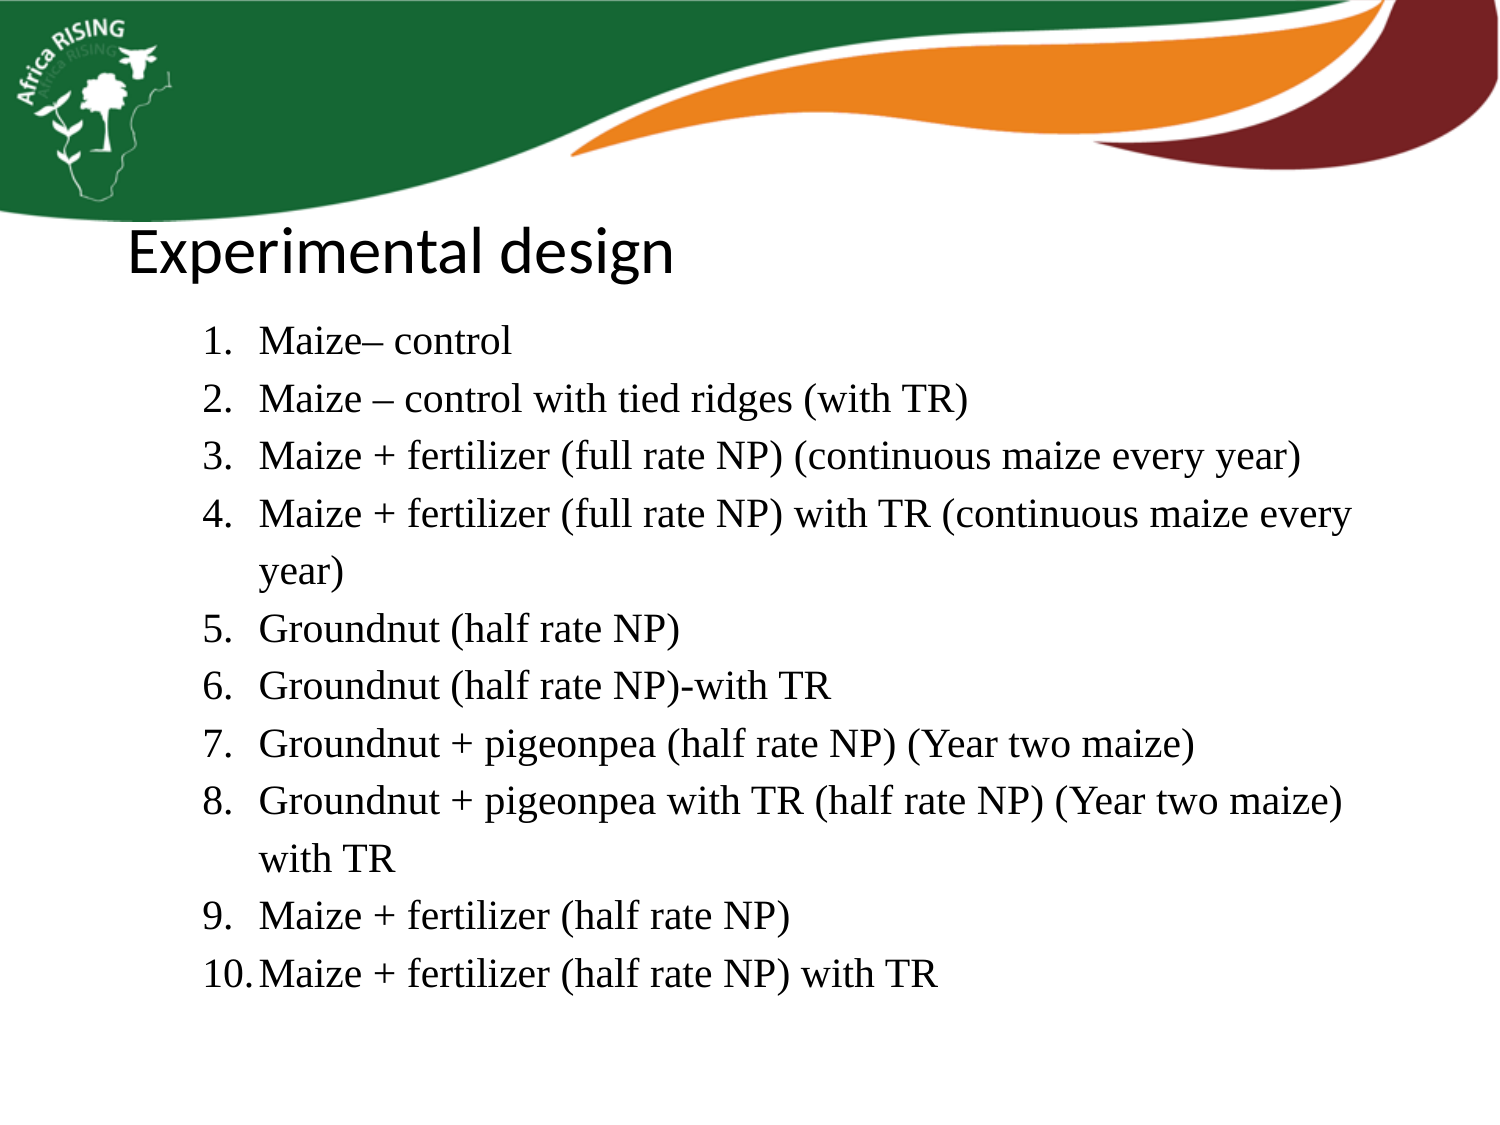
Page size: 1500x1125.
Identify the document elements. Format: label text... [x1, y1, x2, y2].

text_box Experimental design [112, 199, 1088, 295]
text_box Maize– control Maize – control with tied ridges (with TR) Maize + fertilizer (full rate NP) (continuous maize every year) Maize + fertilizer (full rate NP) with TR (continuous maize every year) Groundnut (half rate NP) Groundnut (half rate NP)-with TR Groundnut + pigeonpea (half rate NP) (Year two maize) Groundnut + pigeonpea with TR (half rate NP) (Year two maize) with TR Maize + fertilizer (half rate NP) Maize + fertilizer (half rate NP) with TR [187, 297, 1438, 1003]
picture [0, 0, 1499, 222]
